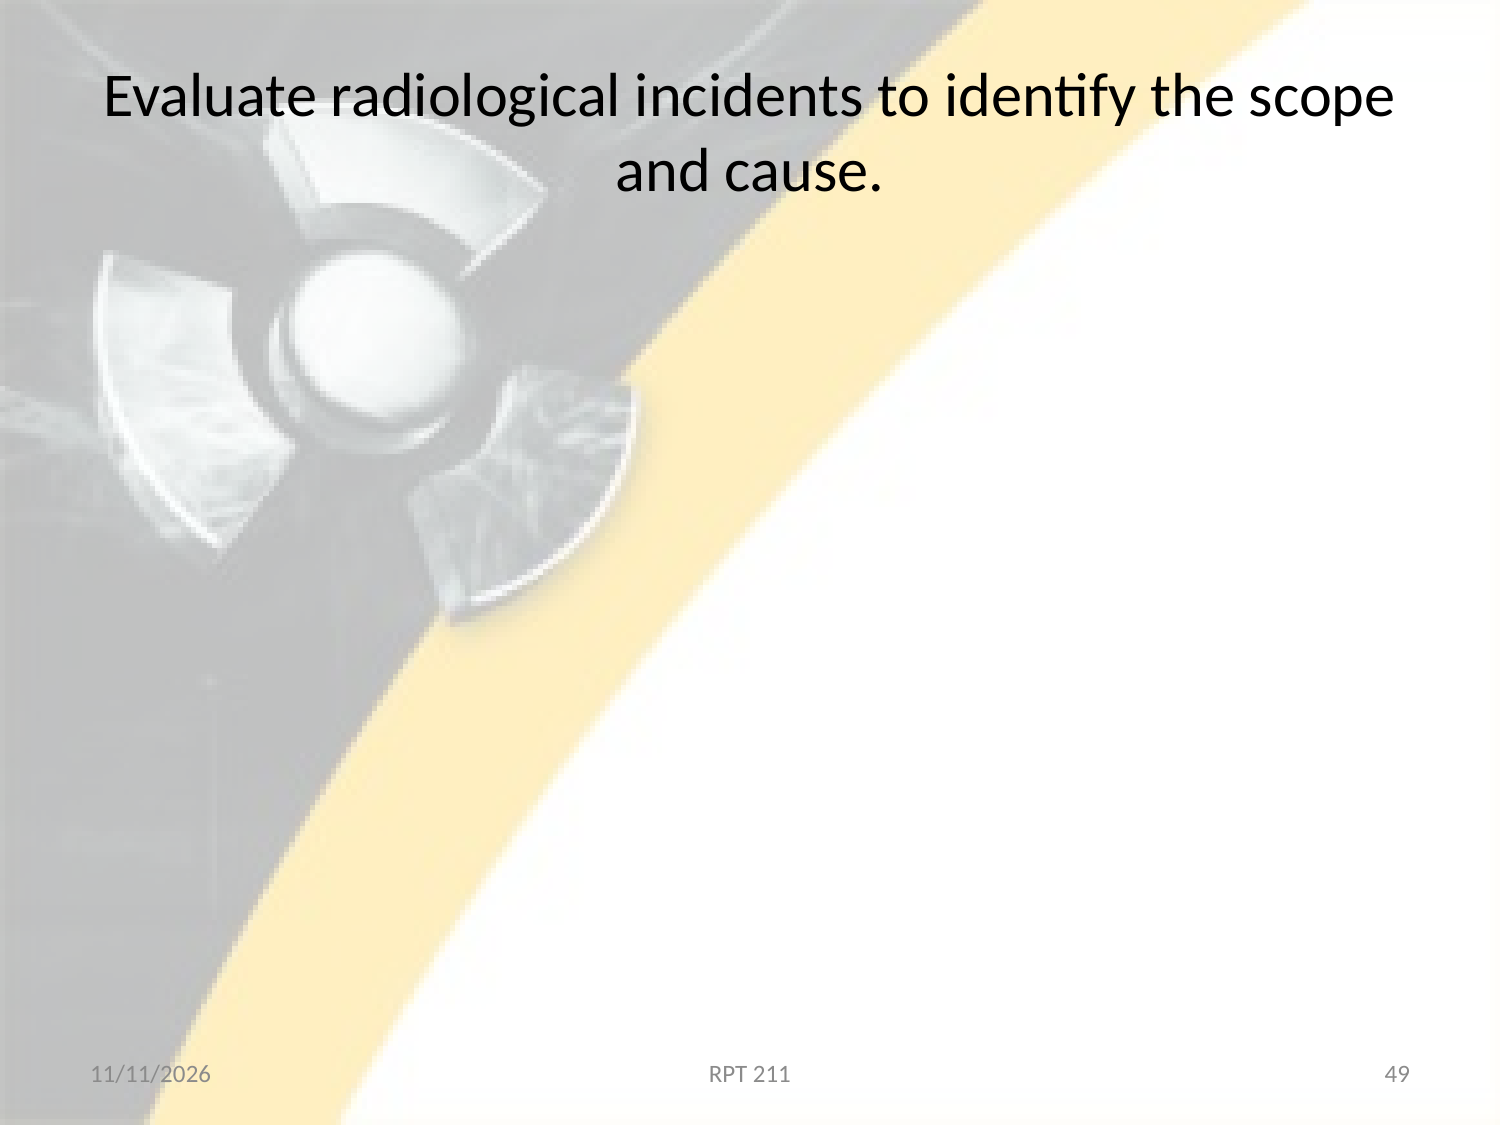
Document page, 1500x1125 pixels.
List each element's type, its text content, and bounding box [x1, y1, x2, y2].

footer RPT 211 [512, 1042, 988, 1103]
title Evaluate radiological incidents to identify the scope and cause. [75, 45, 1425, 288]
slide_number 49 [1074, 1042, 1425, 1103]
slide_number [75, 1042, 425, 1103]
